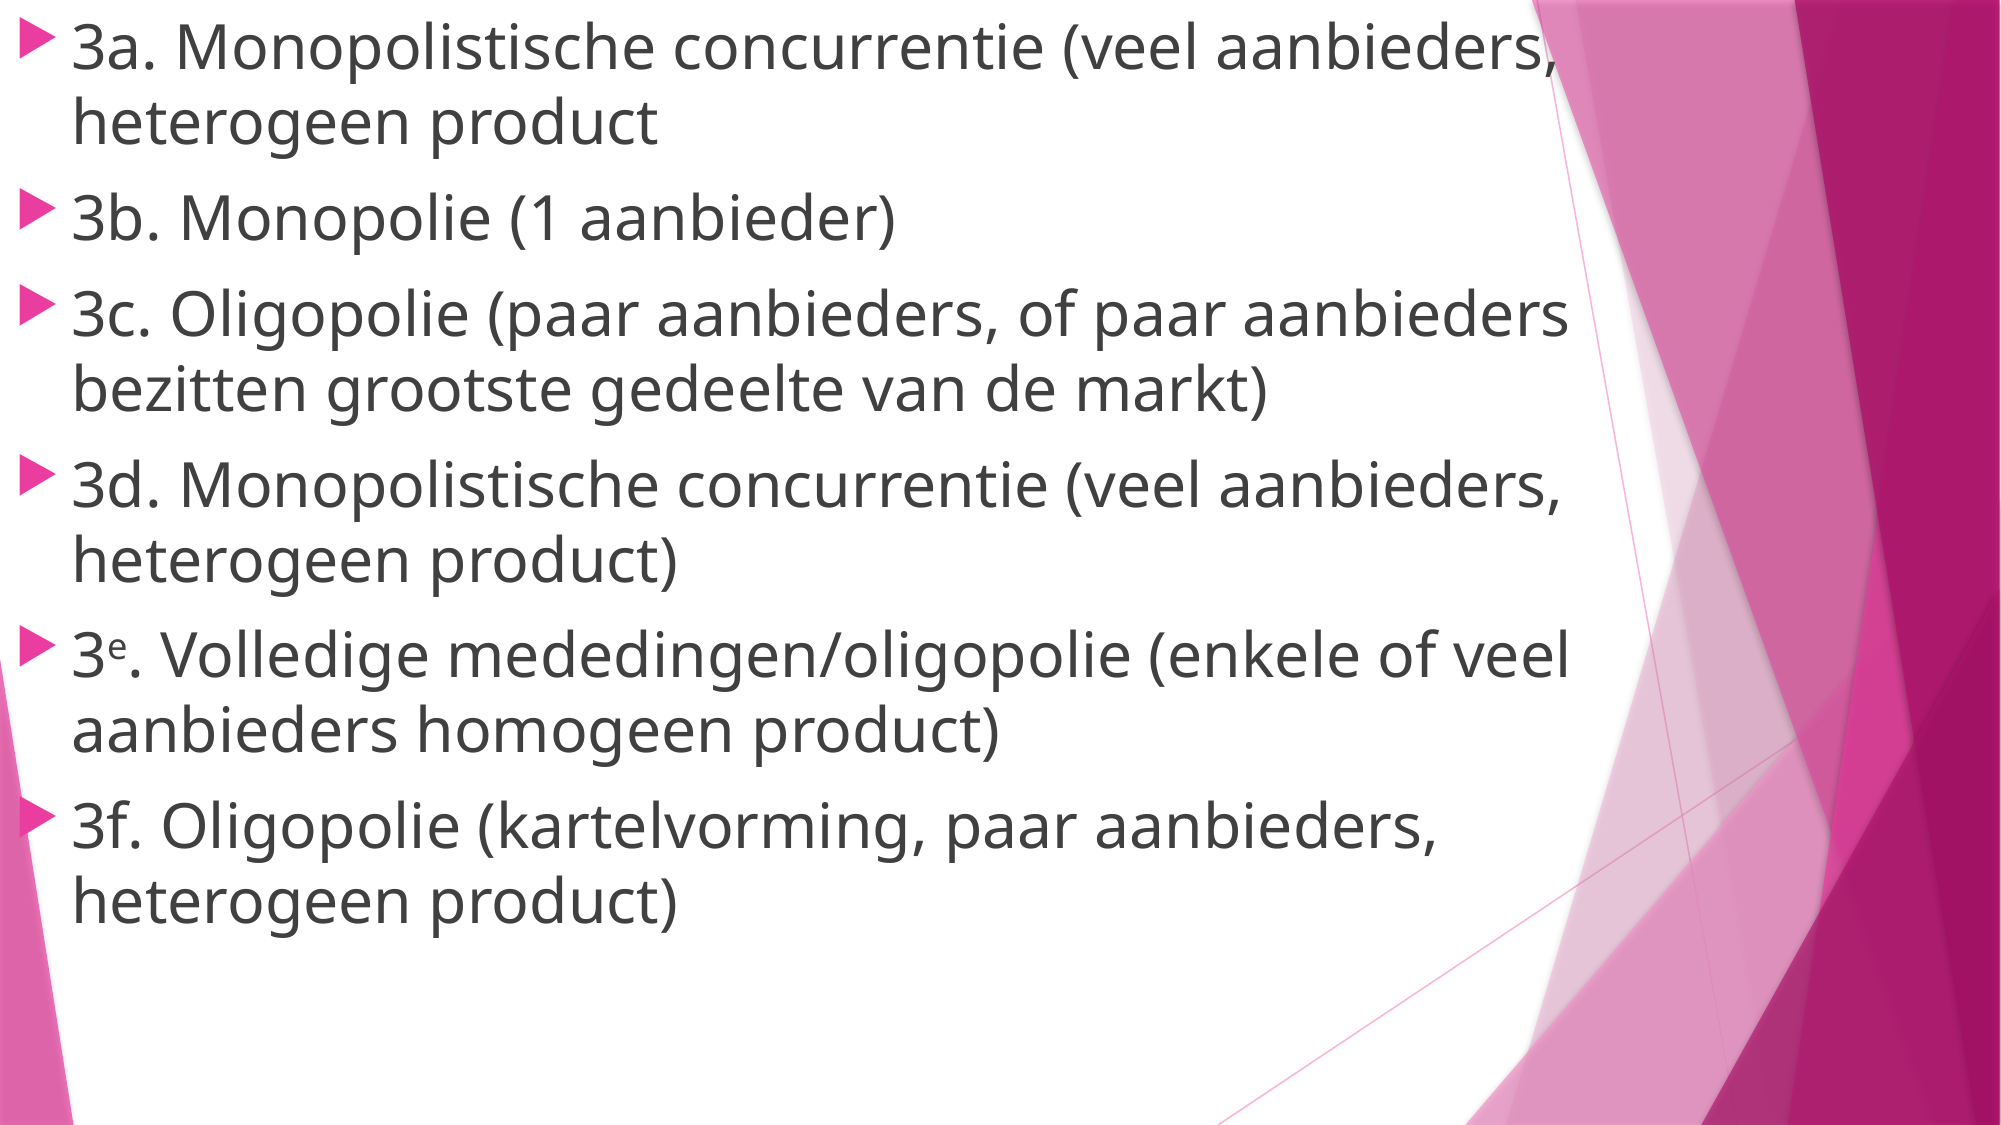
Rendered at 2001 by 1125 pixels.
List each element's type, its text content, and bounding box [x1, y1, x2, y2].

list 3a. Monopolistische concurrentie (veel aanbieders, heterogeen product 3b. Monopolie (1 aanbieder) 3c. Oligopolie (paar aanbieders, of paar aanbieders bezitten grootste gedeelte van de markt) 3d. Monopolistische concurrentie (veel aanbieders, heterogeen product) 3e. Volledige mededingen/oligopolie (enkele of veel aanbieders homogeen product) 3f. Oligopolie (kartelvorming, paar aanbieders, heterogeen product) [0, 0, 1777, 992]
